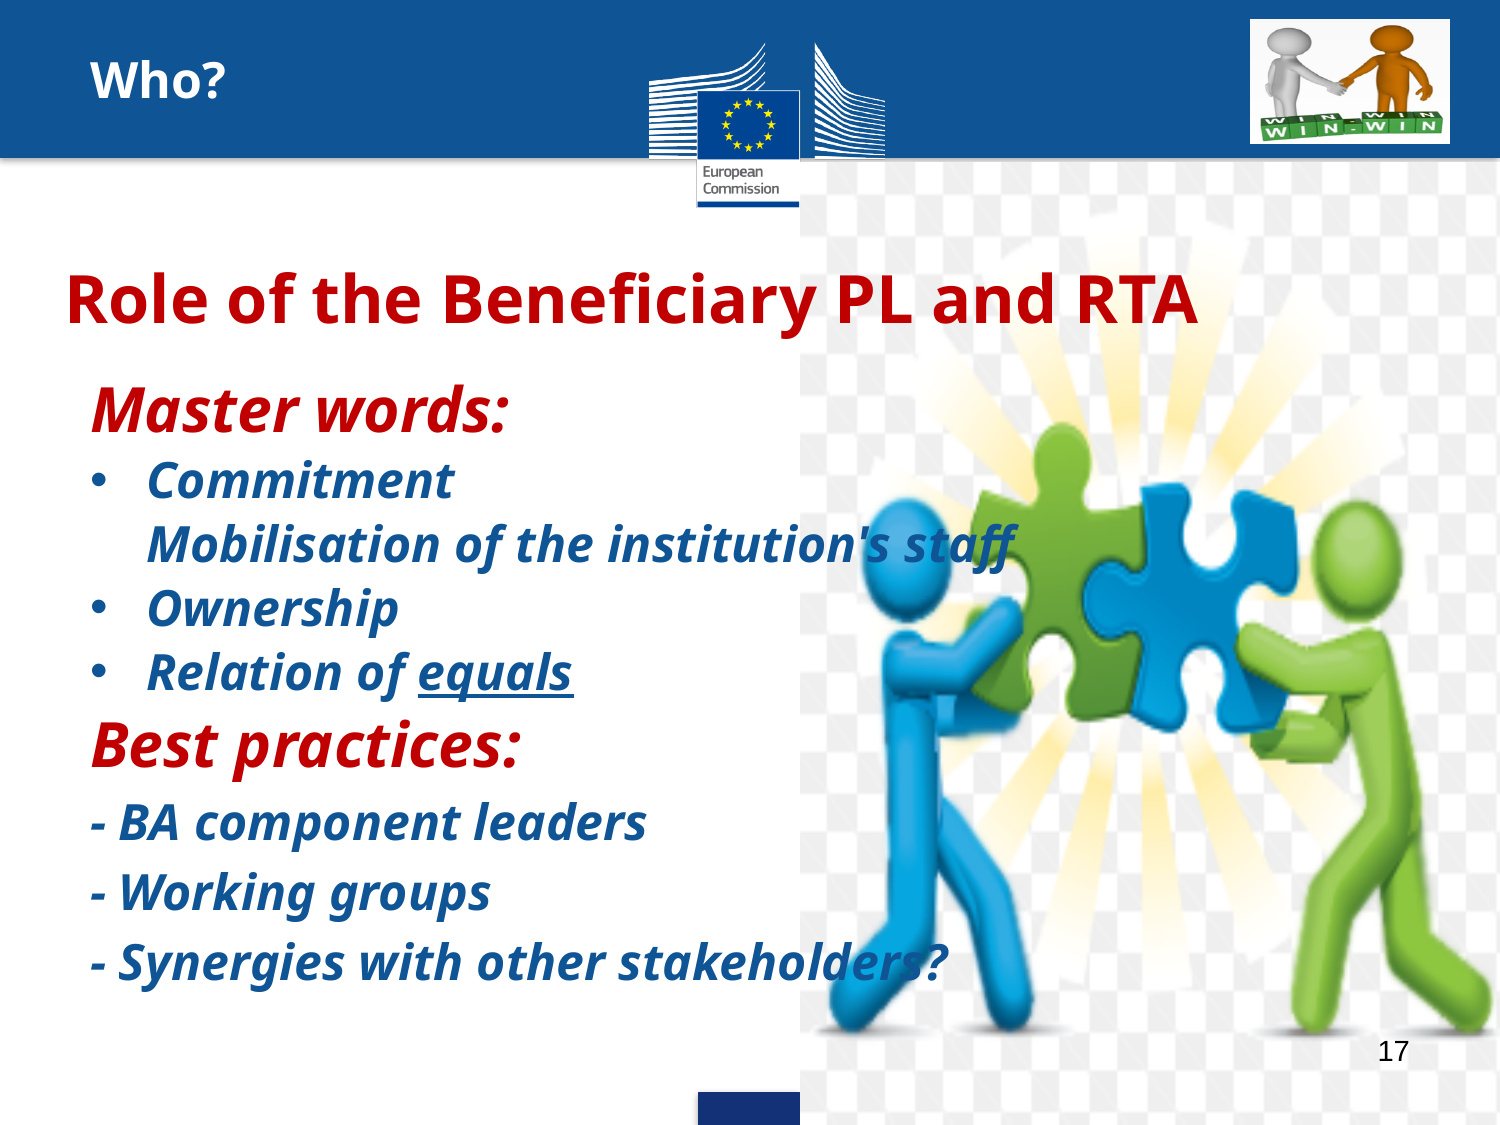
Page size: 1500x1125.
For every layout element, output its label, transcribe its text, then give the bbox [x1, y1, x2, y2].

text_box Who? [74, 0, 1425, 185]
list Master words: Commitment Mobilisation of the institution's staff Ownership Relation of equals Best practices: - BA component leaders - Working groups - Synergies with other stakeholders? [75, 362, 794, 1088]
picture [649, 162, 1500, 1125]
picture [1249, 19, 1451, 144]
title Role of the Beneficiary PL and RTA [64, 219, 794, 374]
